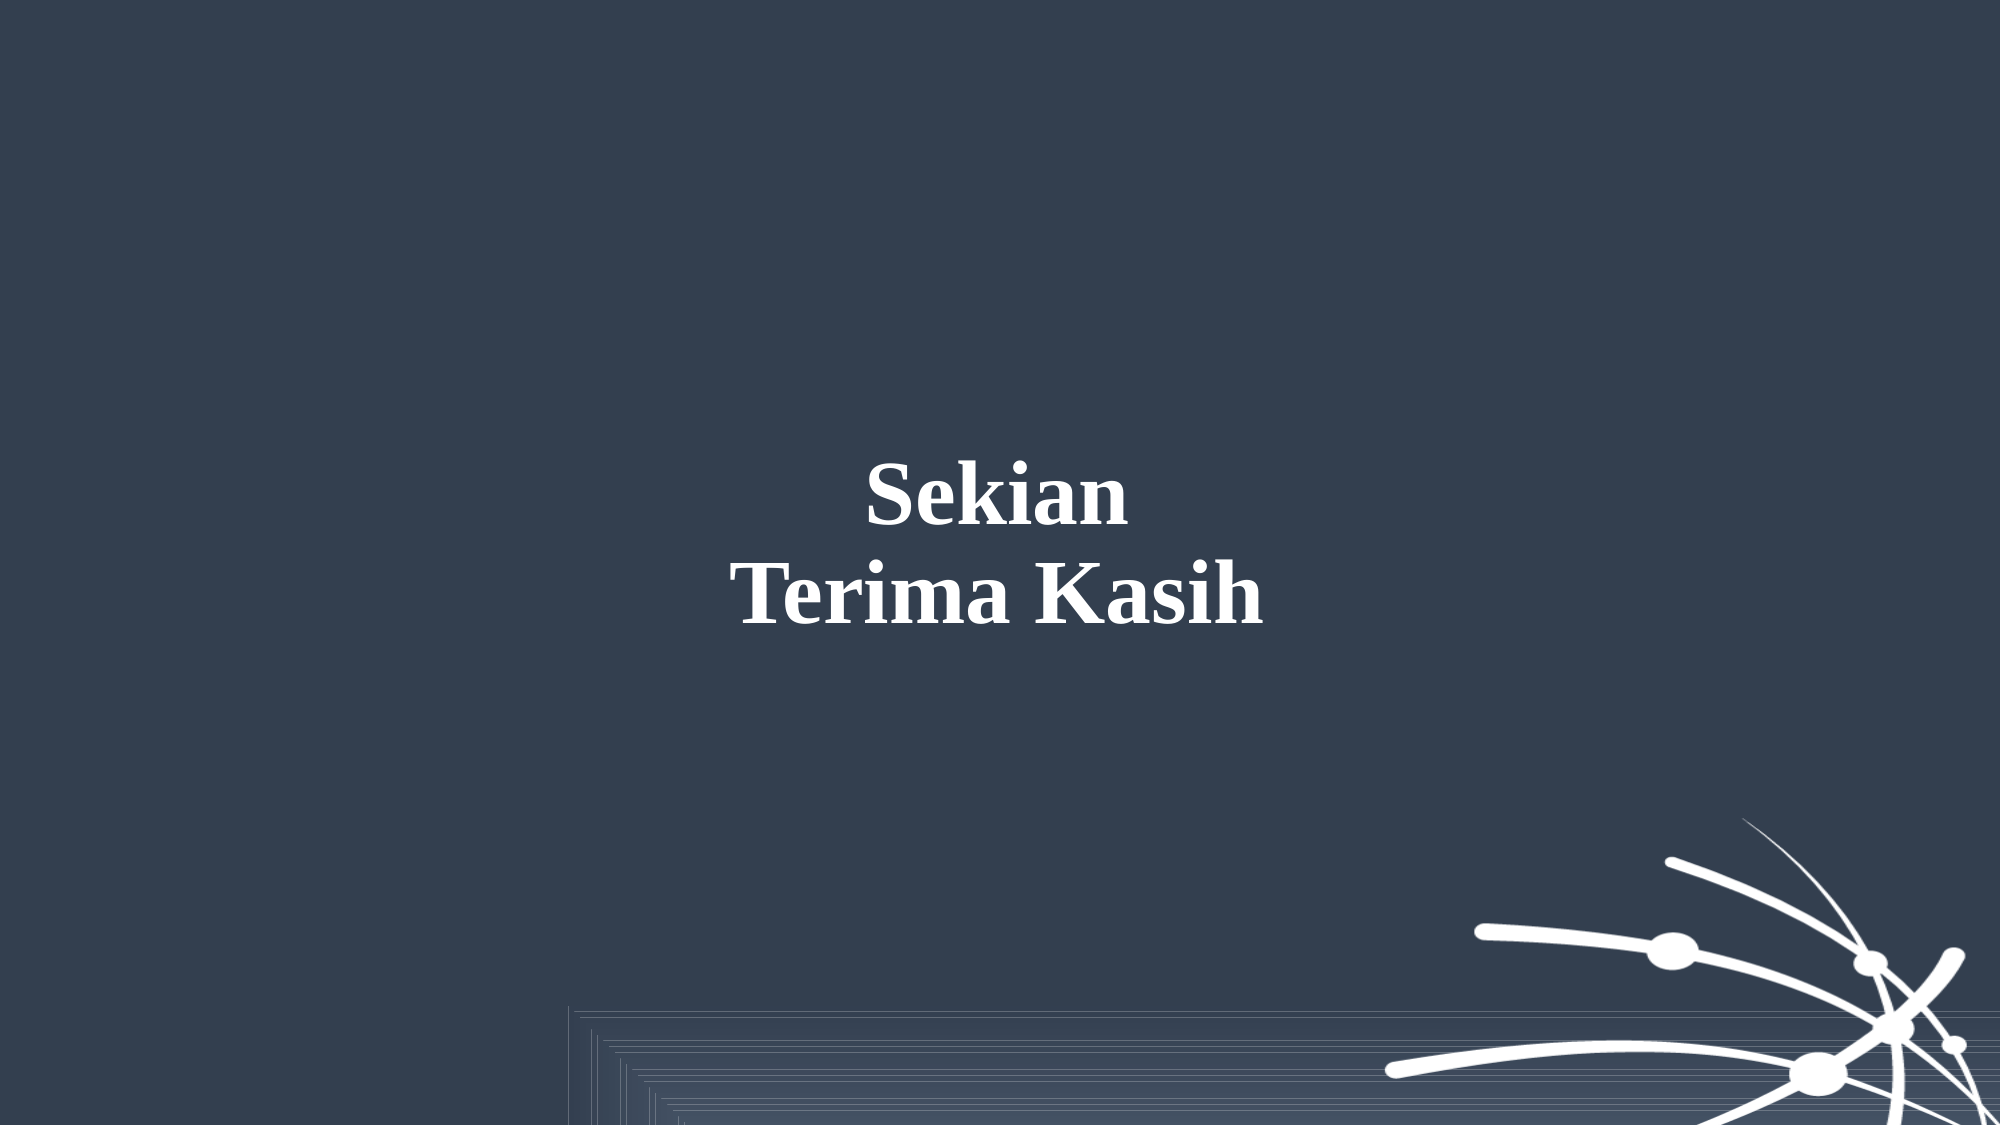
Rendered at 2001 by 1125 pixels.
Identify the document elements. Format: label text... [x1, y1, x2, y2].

picture [1213, 783, 2001, 1125]
list Sekian Terima Kasih [34, 186, 1961, 1073]
